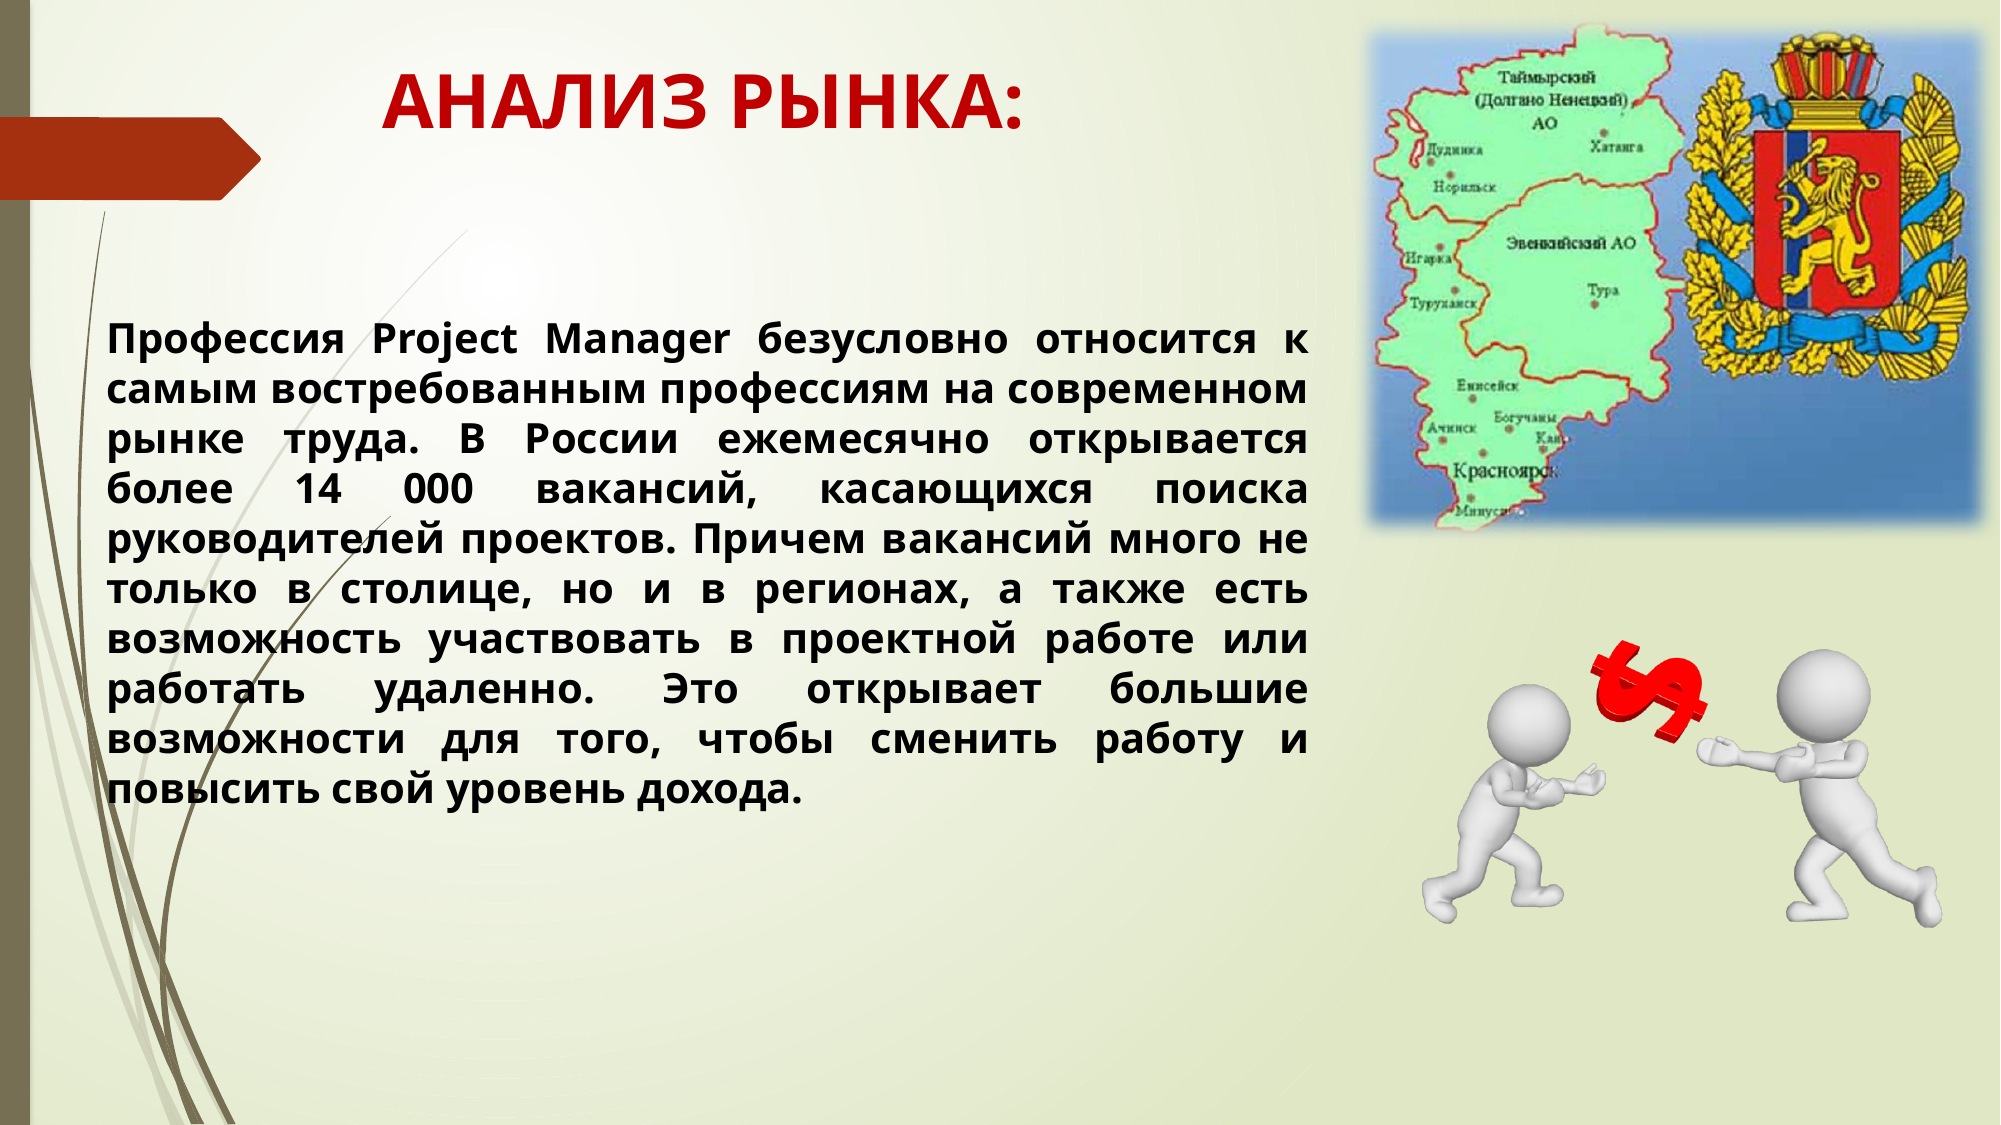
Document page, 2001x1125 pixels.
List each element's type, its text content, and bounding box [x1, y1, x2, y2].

title АНАЛИЗ РЫНКА: [367, 46, 1346, 163]
text_box Профессия Project Manager безусловно относится к самым востребованным профессиям на современном рынке труда. В России ежемесячно открывается более 14 000 вакансий, касающихся поиска руководителей проектов. Причем вакансий много не только в столице, но и в регионах, а также есть возможность участвовать в проектной работе или работать удаленно. Это открывает большие возможности для того, чтобы сменить работу и повысить свой уровень дохода. [91, 304, 1325, 820]
picture [1351, 14, 2000, 1059]
